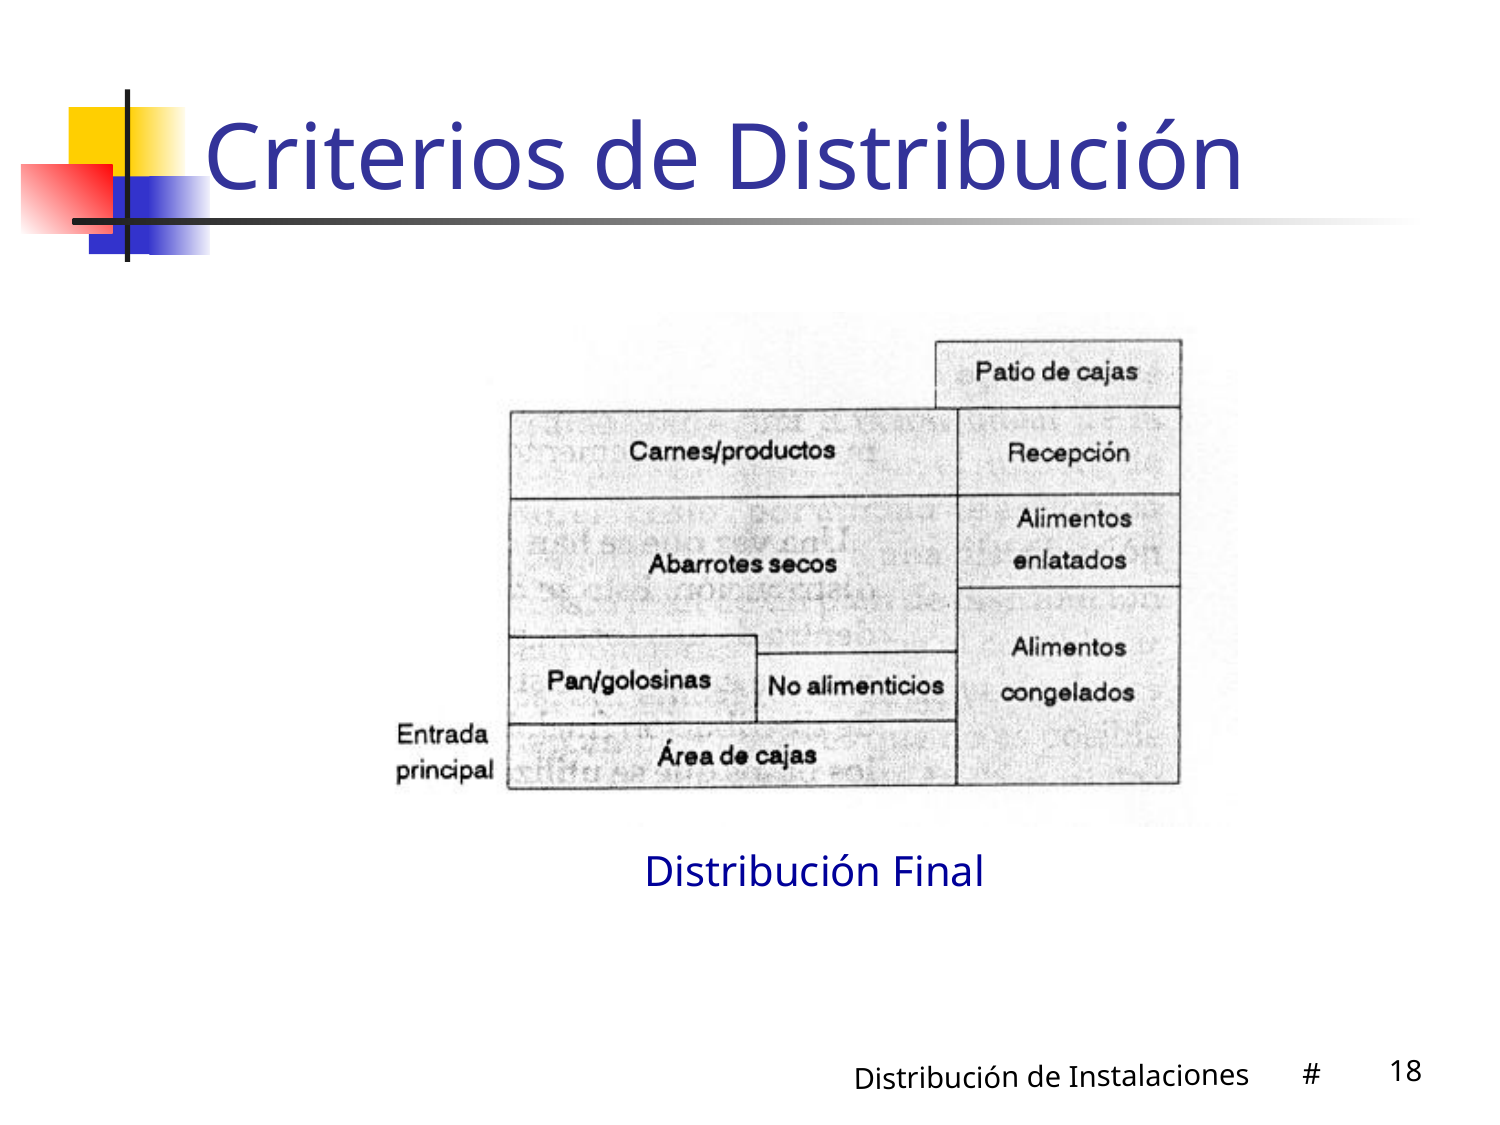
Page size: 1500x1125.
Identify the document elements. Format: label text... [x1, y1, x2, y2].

slide_number 18 [1124, 1024, 1438, 1101]
text_box Distribución Final [629, 837, 1000, 903]
title Criterios de Distribución [188, 27, 1468, 216]
picture [337, 312, 1238, 827]
footer Distribución de Instalaciones # [761, 1028, 1414, 1110]
